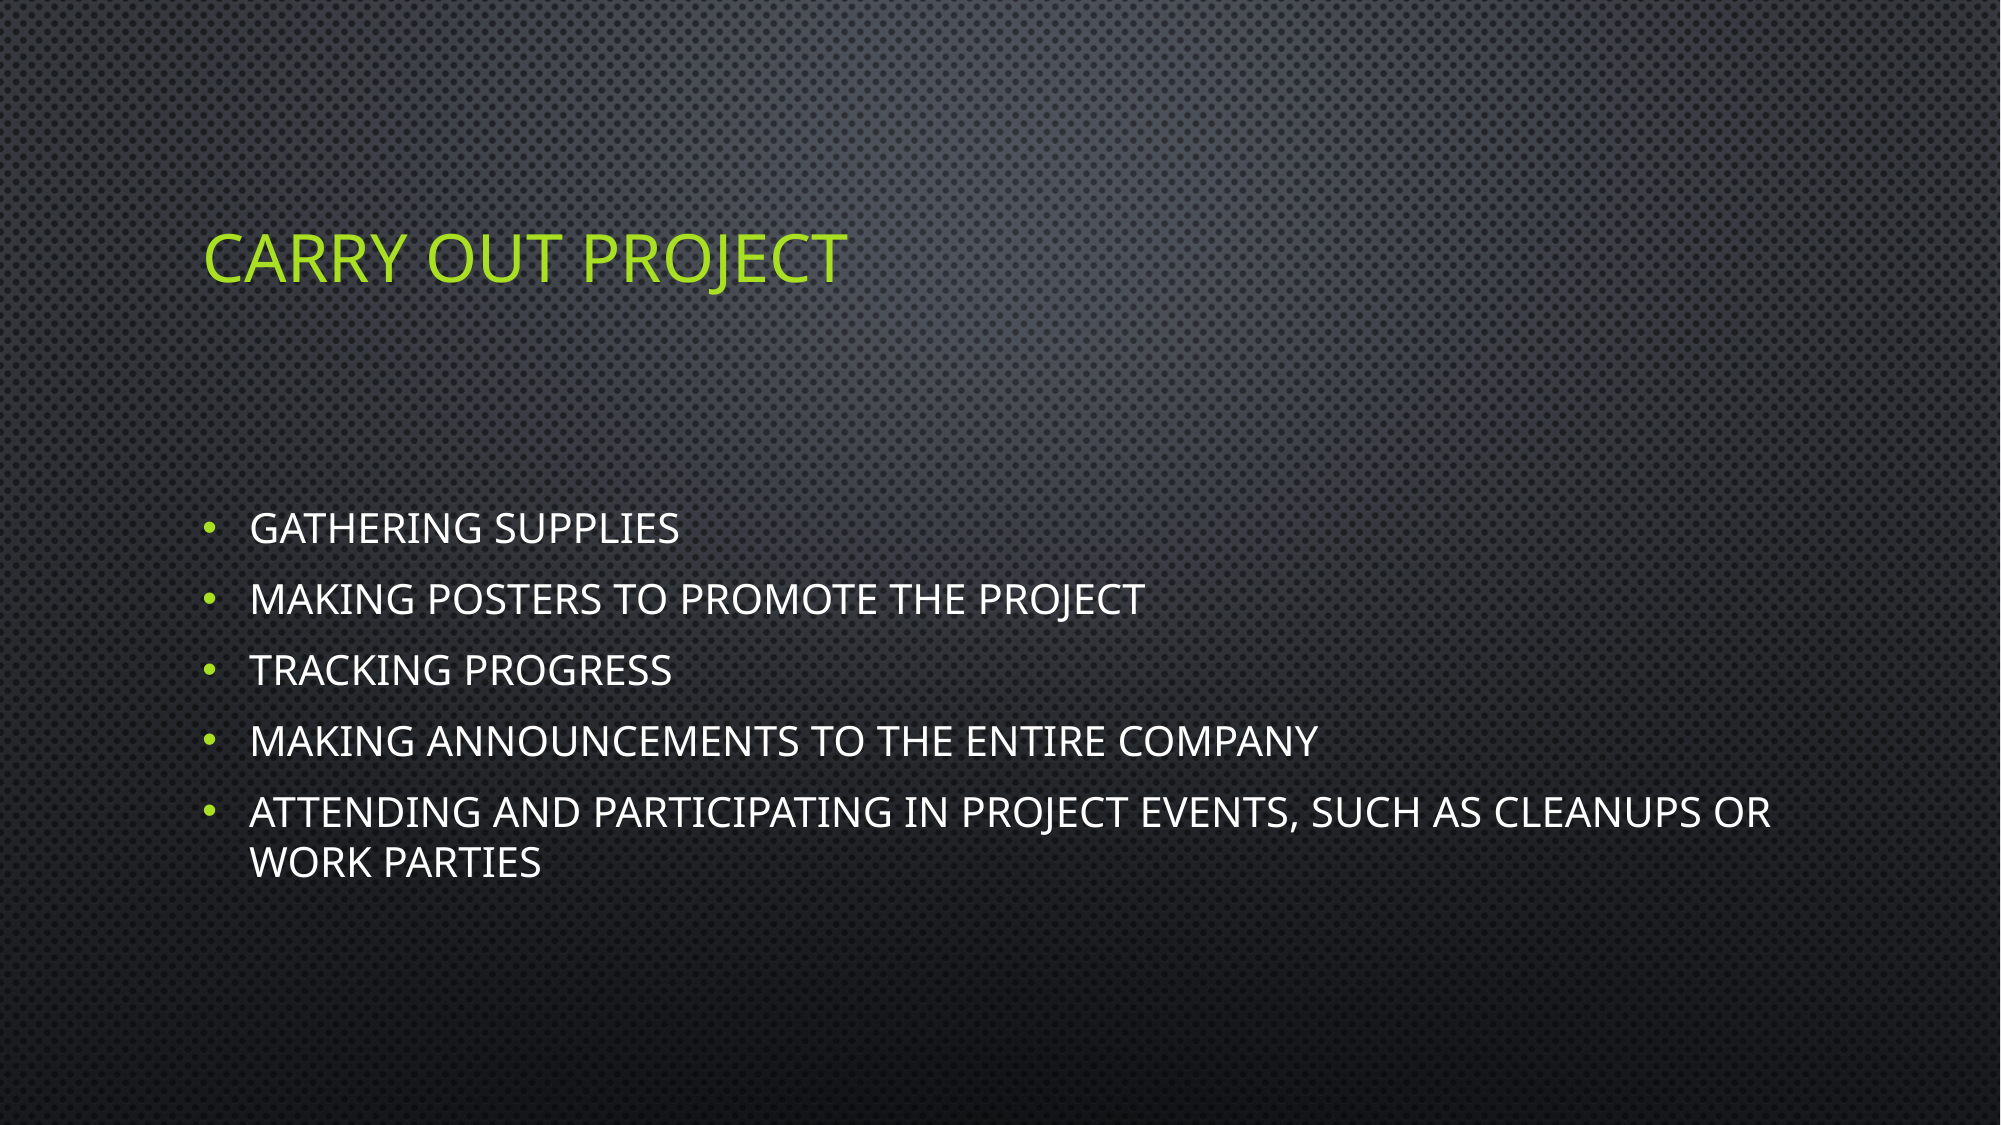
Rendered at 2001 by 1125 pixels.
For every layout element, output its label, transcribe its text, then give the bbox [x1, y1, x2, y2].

title Carry out project [187, 99, 1813, 413]
list Gathering supplies Making posters to promote the project Tracking progress Making announcements to the entire company Attending and participating in project events, such as cleanups or work parties [187, 437, 1813, 950]
